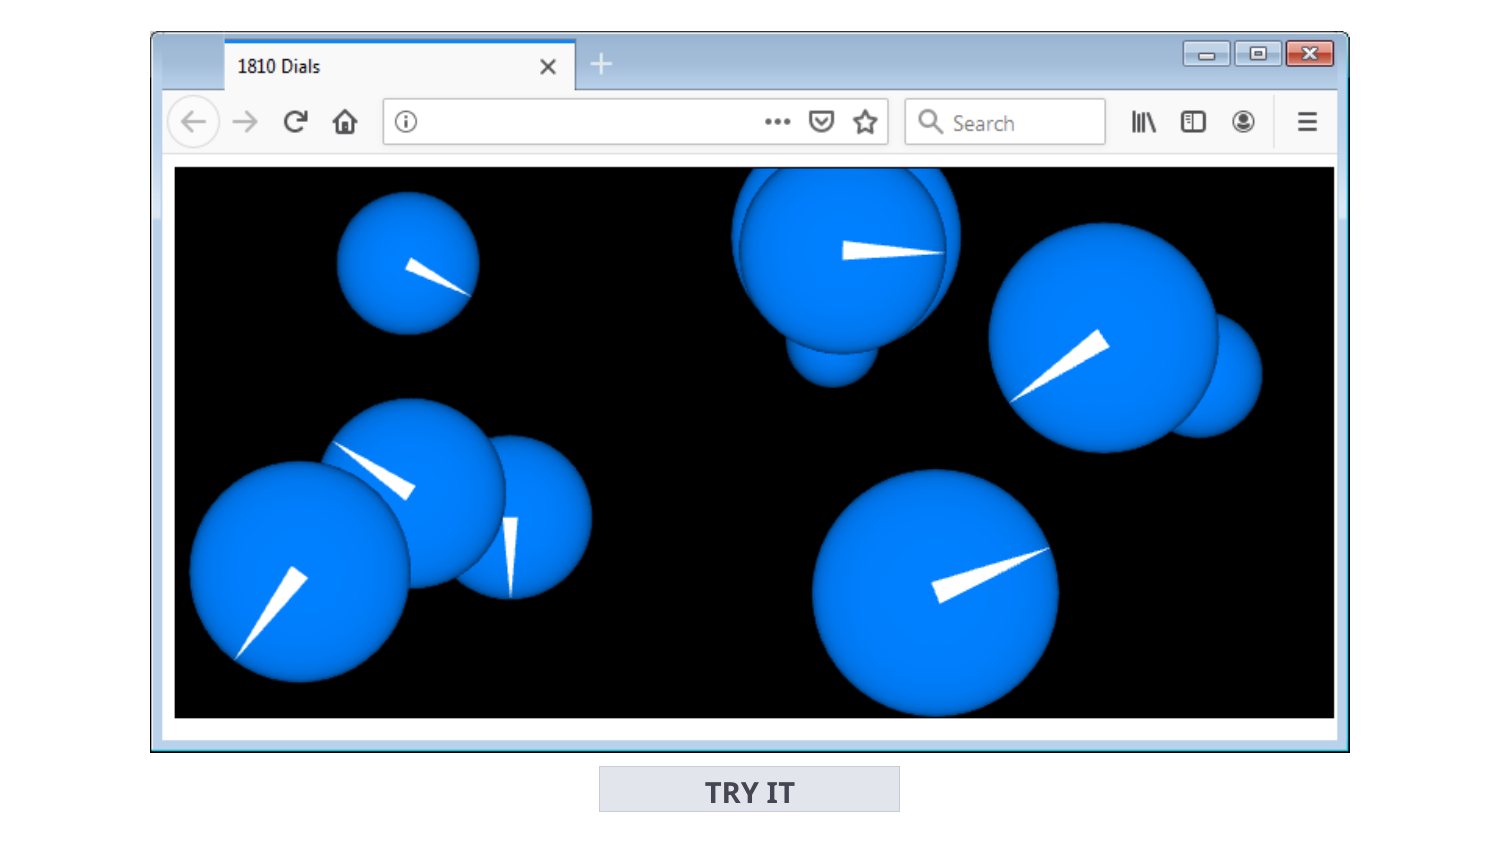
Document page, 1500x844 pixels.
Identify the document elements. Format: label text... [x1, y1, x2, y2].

text_box TRY IT [599, 766, 900, 812]
picture [149, 31, 1351, 753]
